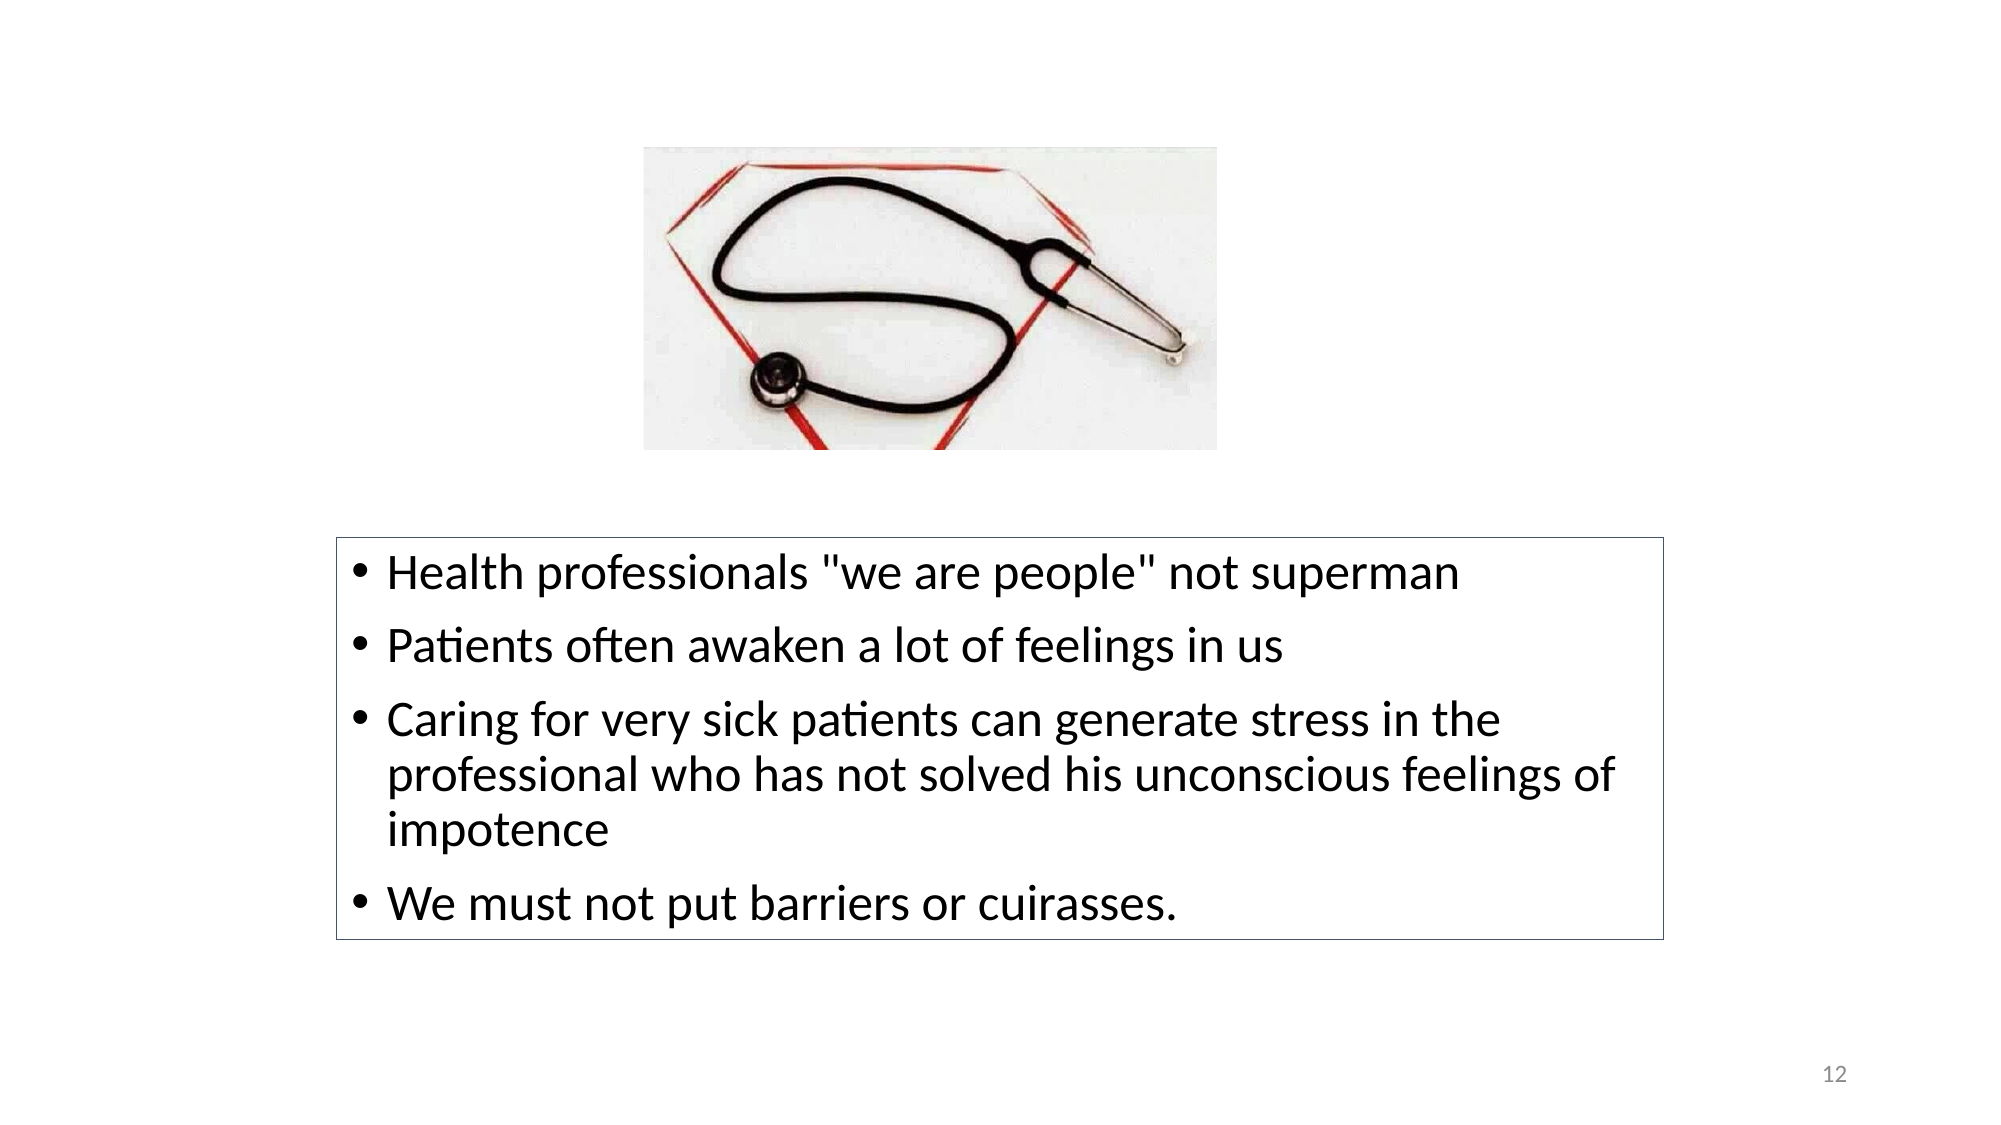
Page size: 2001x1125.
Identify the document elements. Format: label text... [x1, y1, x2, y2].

picture [643, 147, 1229, 450]
list Health professionals "we are people" not superman Patients often awaken a lot of feelings in us Caring for very sick patients can generate stress in the professional who has not solved his unconscious feelings of impotence We must not put barriers or cuirasses. [336, 537, 1664, 940]
slide_number 12 [1412, 1042, 1863, 1103]
